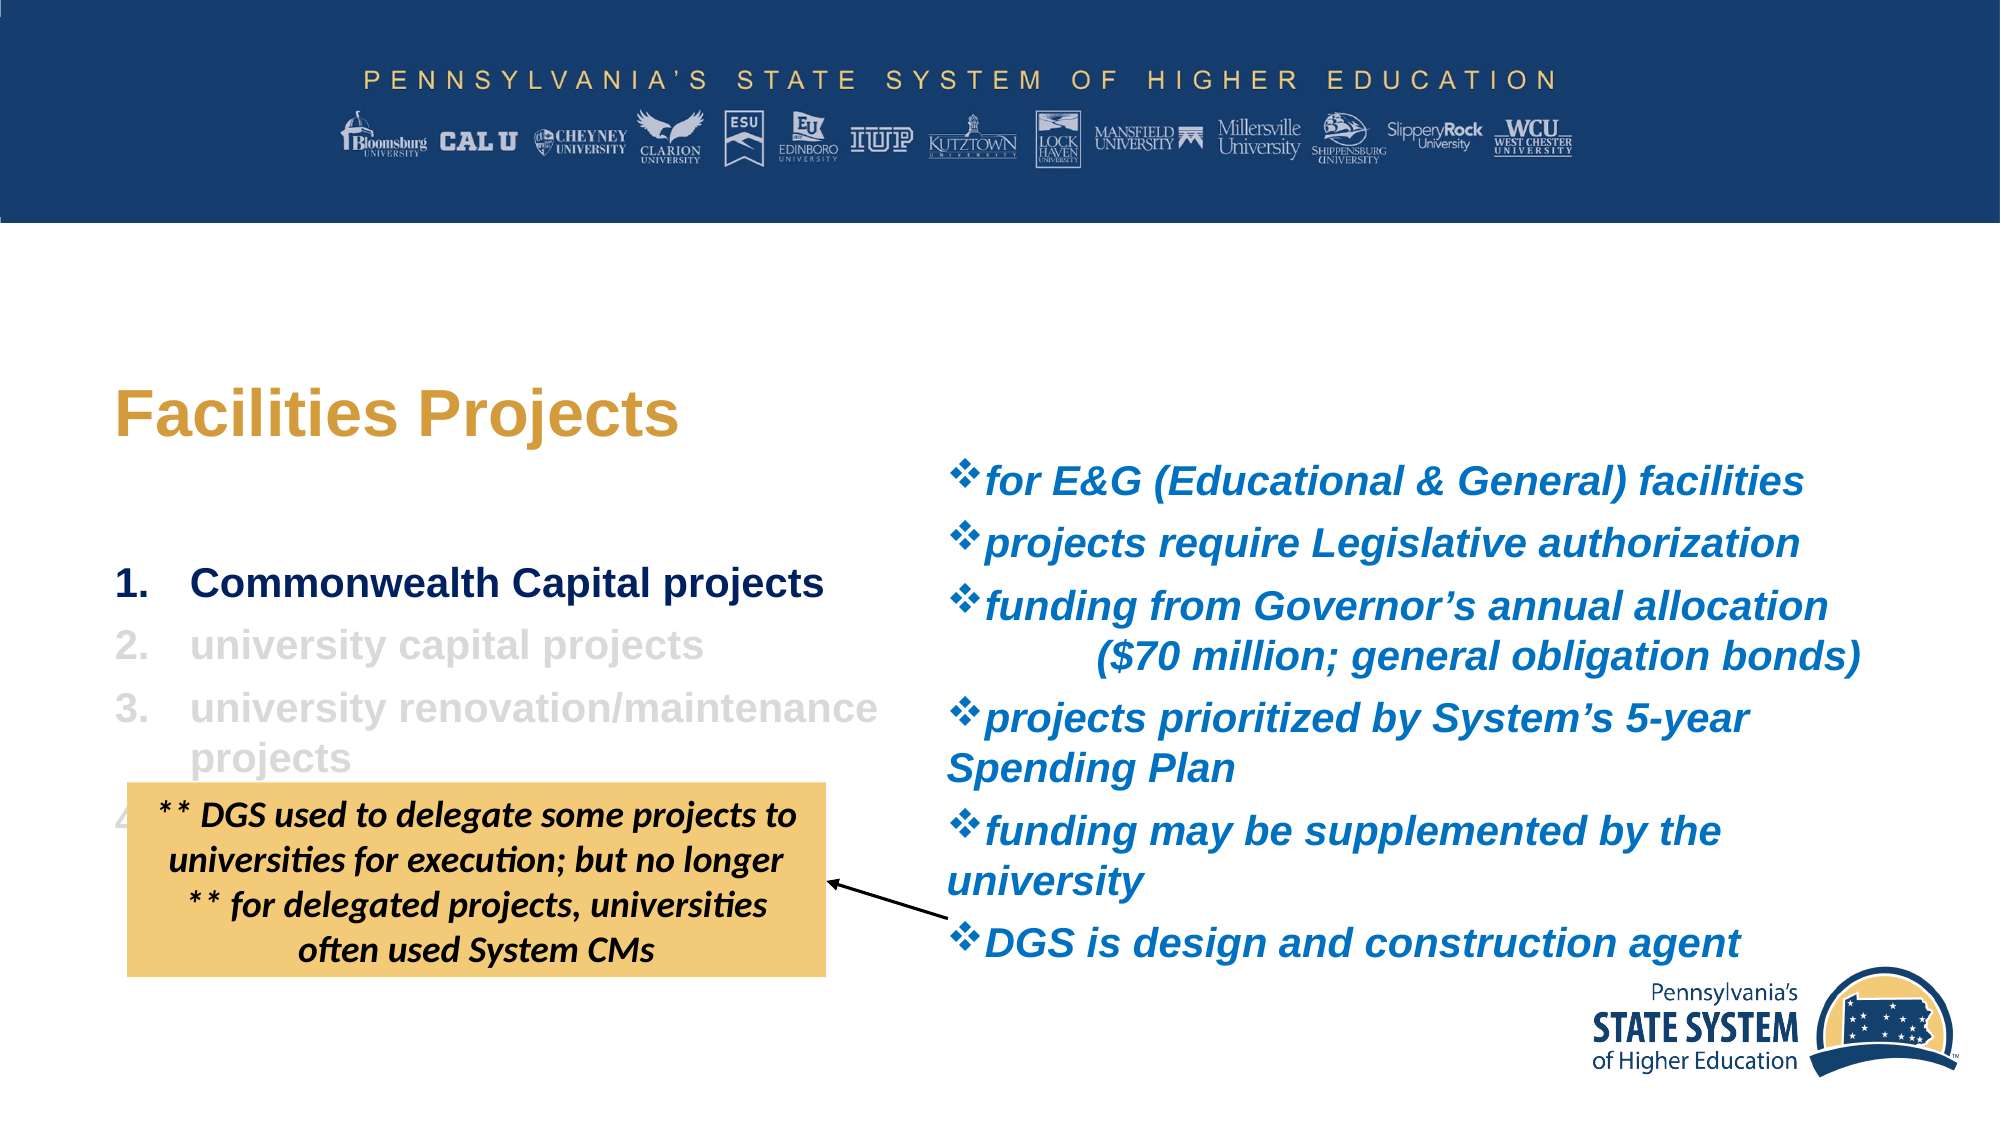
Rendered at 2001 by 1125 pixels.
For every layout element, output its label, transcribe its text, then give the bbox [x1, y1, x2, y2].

list Commonwealth Capital projects university capital projects university renovation/maintenance projects special projects [99, 485, 984, 1025]
picture [0, 0, 2000, 223]
picture [1593, 965, 1959, 1080]
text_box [825, 880, 949, 919]
list for E&G (Educational & General) facilities projects require Legislative authorization funding from Governor’s annual allocation ($70 million; general obligation bonds) projects prioritized by System’s 5-year Spending Plan funding may be supplemented by the university DGS is design and construction agent [931, 440, 1900, 980]
list Facilities Projects [99, 352, 984, 458]
text_box ** DGS used to delegate some projects to universities for execution; but no longer ** for delegated projects, universities often used System CMs [127, 782, 827, 978]
